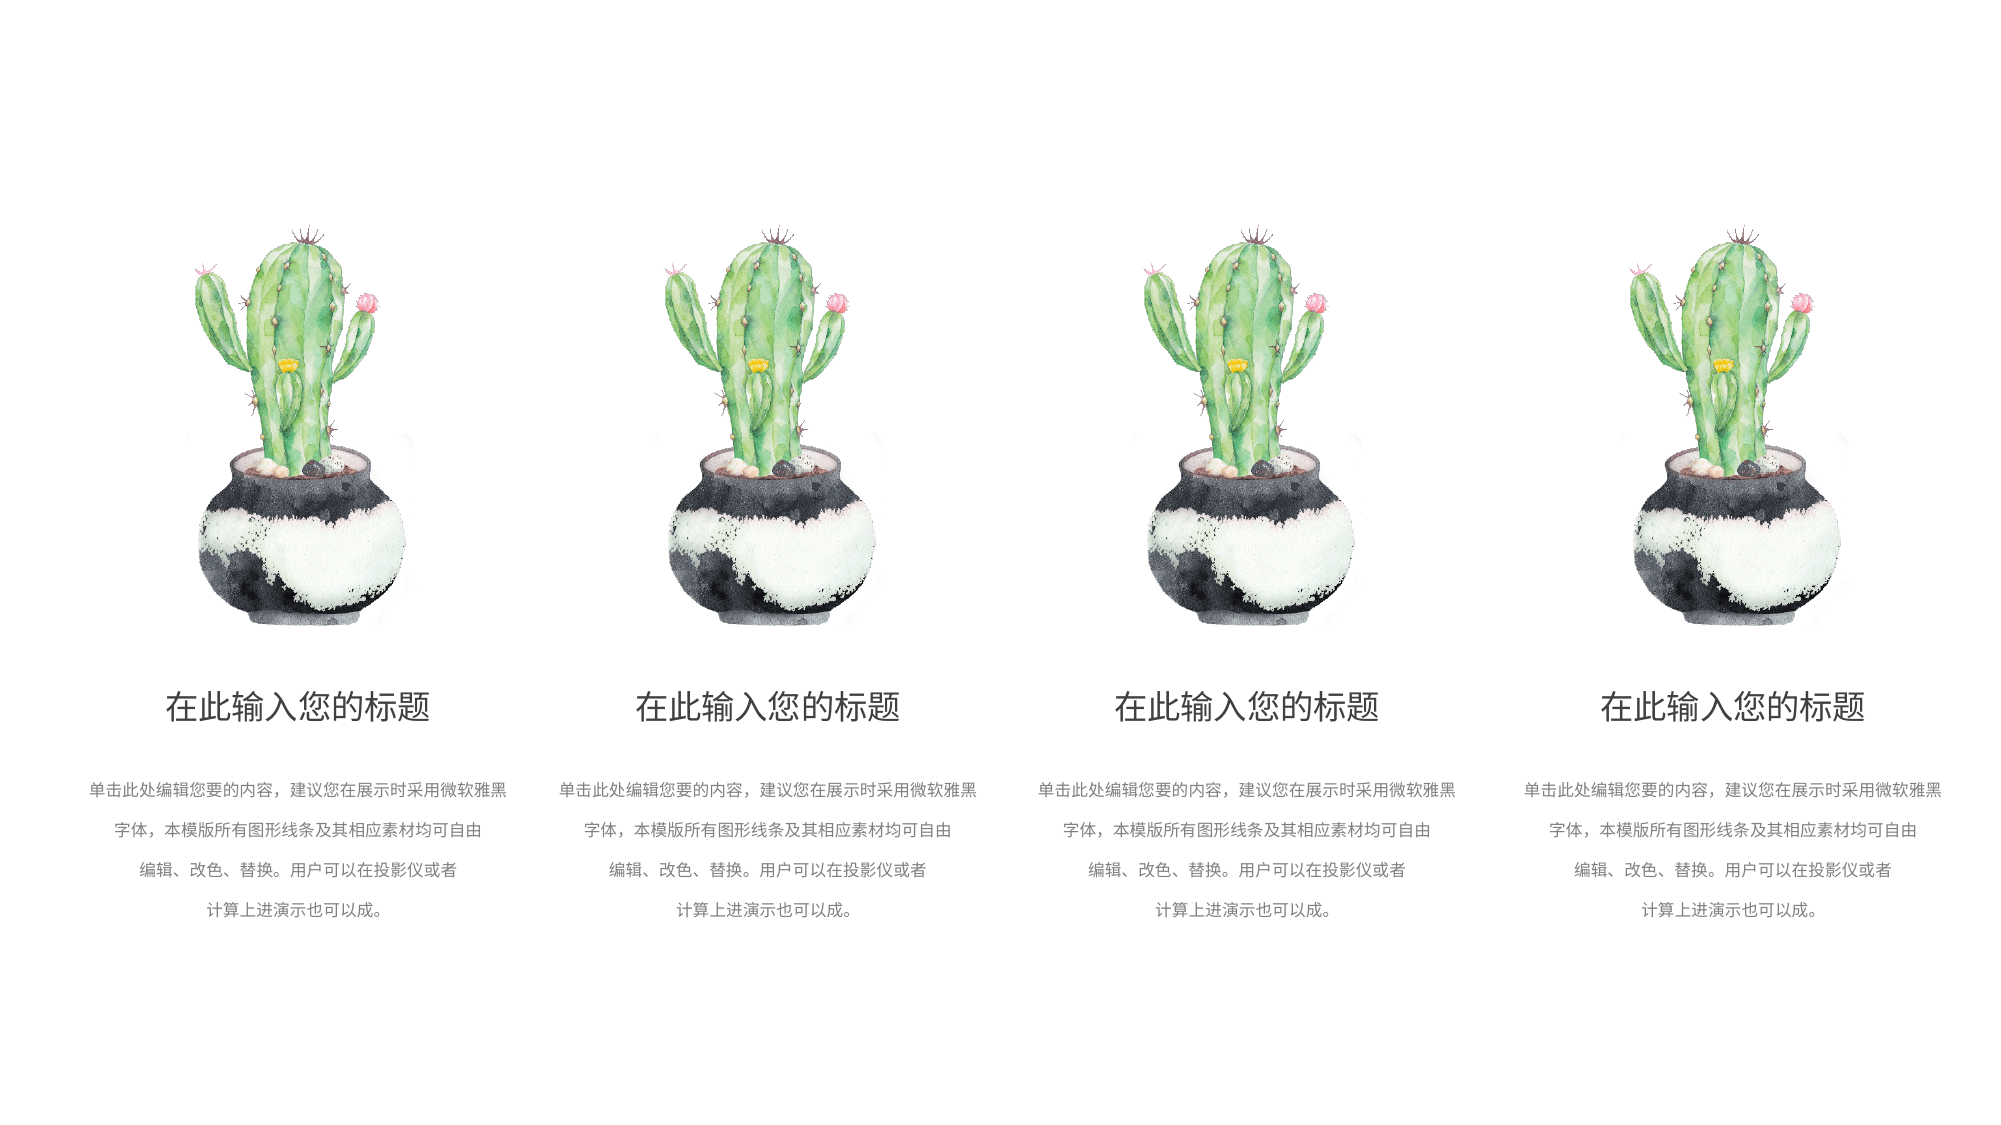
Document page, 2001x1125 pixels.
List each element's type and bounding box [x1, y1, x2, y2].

picture [1127, 212, 1367, 648]
text_box [548, 677, 988, 930]
text_box [1514, 677, 1953, 930]
picture [1613, 212, 1853, 648]
text_box [1028, 677, 1467, 930]
text_box [79, 677, 518, 930]
picture [648, 212, 888, 648]
picture [178, 212, 418, 648]
